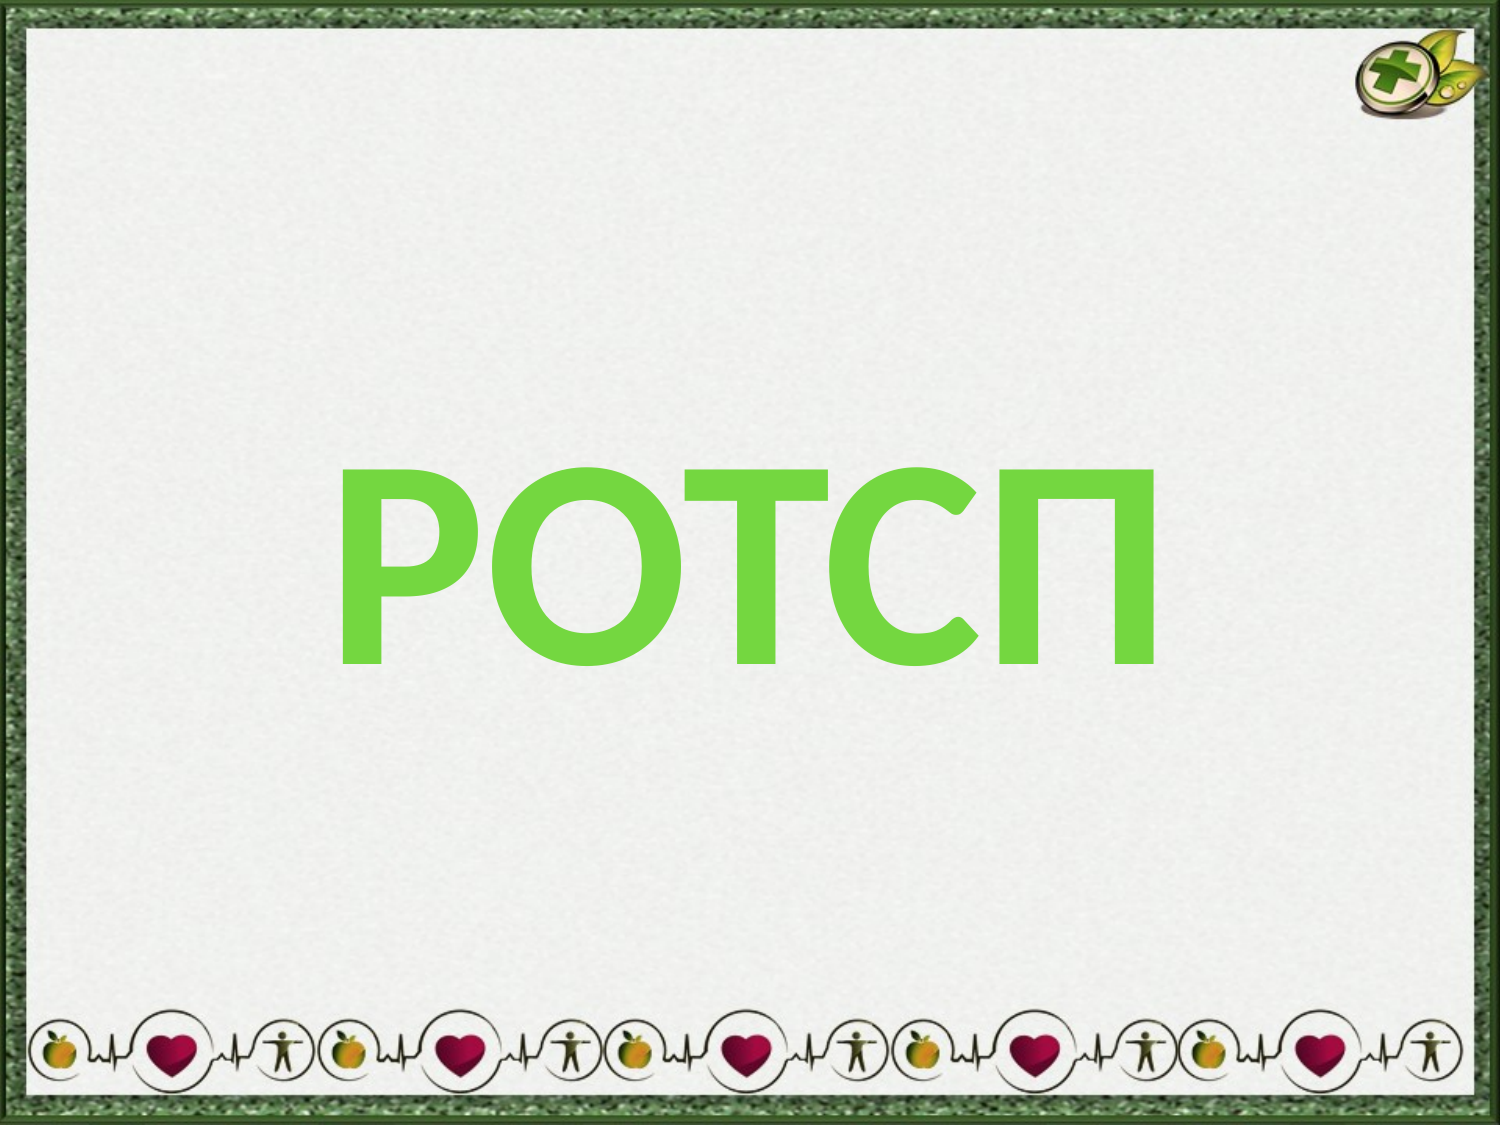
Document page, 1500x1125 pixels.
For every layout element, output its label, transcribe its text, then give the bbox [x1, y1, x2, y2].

text_box РОТСП [29, 357, 1468, 733]
picture [0, 0, 1500, 1125]
